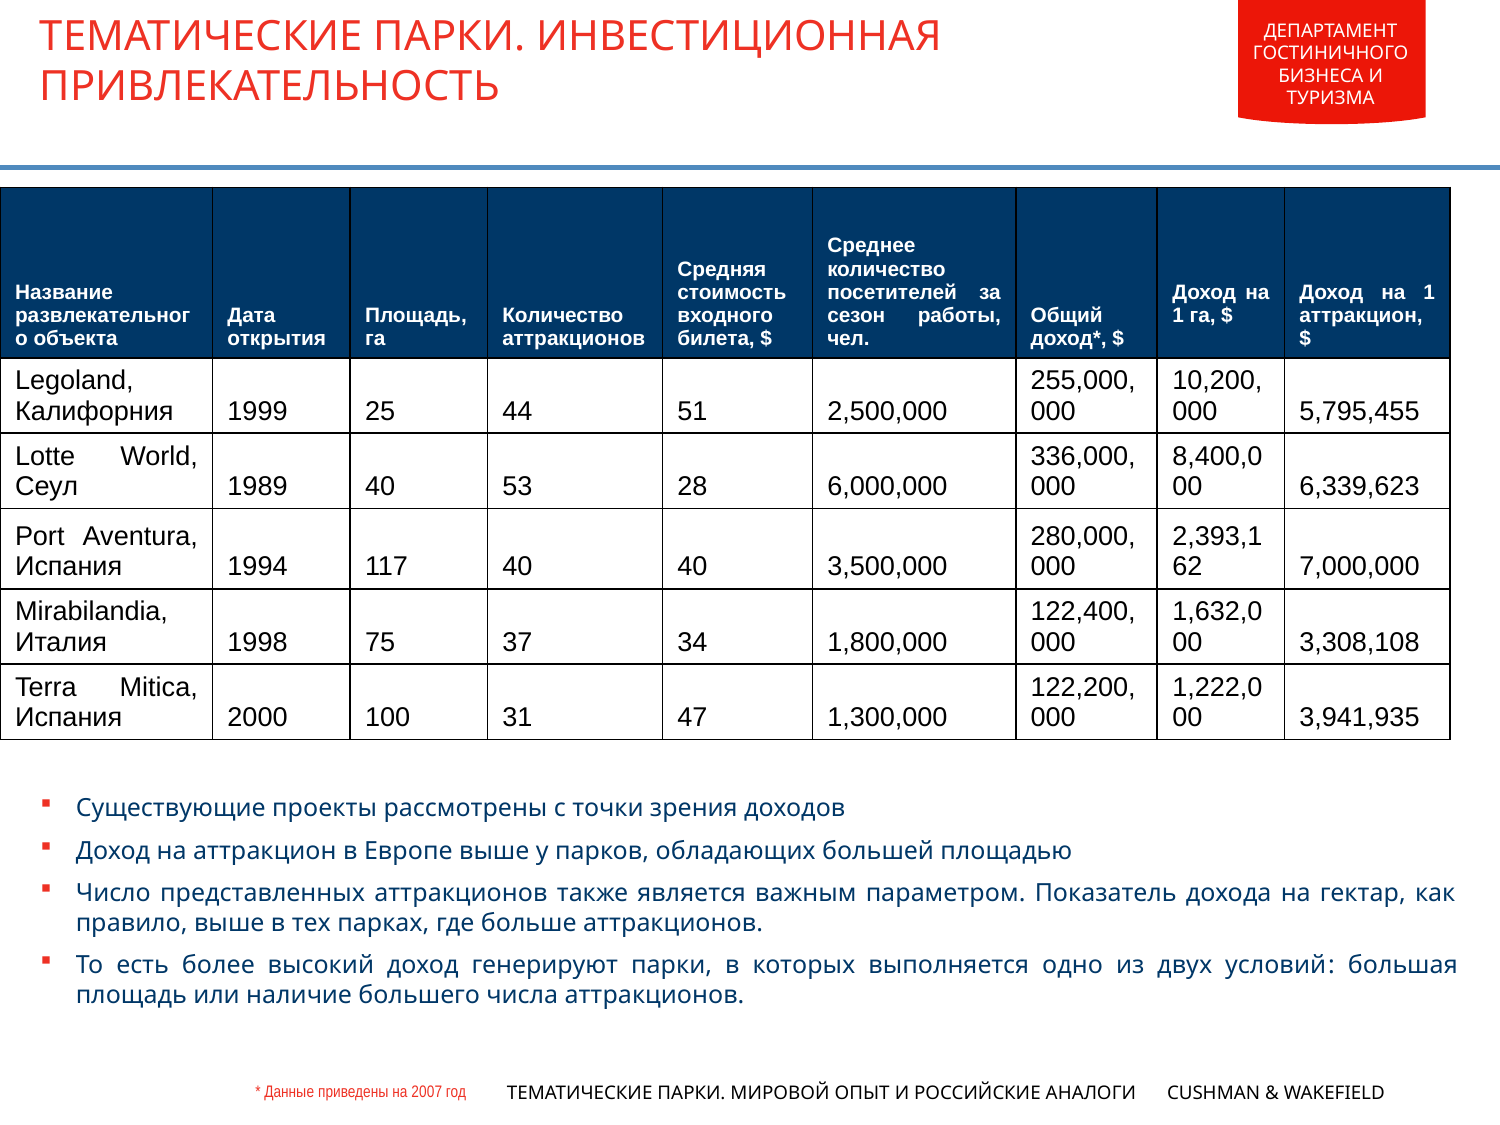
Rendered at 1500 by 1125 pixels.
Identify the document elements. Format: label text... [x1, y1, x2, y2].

table_cell 51 [663, 359, 812, 432]
table_cell 1,300,000 [813, 665, 1015, 739]
table_cell 34 [663, 590, 812, 663]
table_cell 100 [351, 665, 487, 739]
table_cell 40 [488, 509, 662, 588]
table_cell 1998 [213, 590, 349, 663]
table_cell 2,393,162 [1158, 509, 1284, 588]
table_cell 1,632,000 [1158, 590, 1284, 663]
table_cell 5,795,455 [1285, 359, 1449, 432]
table_cell 37 [488, 590, 662, 663]
table_cell 3,308,108 [1285, 590, 1449, 663]
table_header Площадь, га [351, 188, 487, 357]
table_cell 122,200,000 [1017, 665, 1156, 739]
table_header Средняя стоимость входного билета, $ [663, 188, 812, 357]
table_cell 122,400,000 [1017, 590, 1156, 663]
table_cell 75 [351, 590, 487, 663]
text_box * Данные приведены на 2007 год [255, 1081, 1256, 1125]
table_header Количество аттракционов [488, 188, 662, 357]
table_header Доход на 1 аттракцион, $ [1285, 188, 1449, 357]
table_cell 2000 [213, 665, 349, 739]
table_cell Port Aventura, Испания [1, 509, 212, 588]
table_cell 3,500,000 [813, 509, 1015, 588]
table_cell 53 [488, 434, 662, 508]
table_cell 7,000,000 [1285, 509, 1449, 588]
table_cell Mirabilandia, Италия [1, 590, 212, 663]
table_cell 2,500,000 [813, 359, 1015, 432]
table_cell 44 [488, 359, 662, 432]
table_cell Legoland, Калифорния [1, 359, 212, 432]
table_cell 3,941,935 [1285, 665, 1449, 739]
table_cell 6,000,000 [813, 434, 1015, 508]
table_cell 31 [488, 665, 662, 739]
table_cell 280,000,000 [1017, 509, 1156, 588]
table_cell 47 [663, 665, 812, 739]
table_cell 1,222,000 [1158, 665, 1284, 739]
table_cell 25 [351, 359, 487, 432]
table_cell 8,400,000 [1158, 434, 1284, 508]
text_box Существующие проекты рассмотрены с точки зрения доходов Доход на аттракцион в Европе выше у парков, обладающих большей площадью Число представленных аттракционов также является важным параметром. Показатель дохода на гектар, как правило, выше в тех парках, где больше аттракционов. То есть более высокий доход генерируют парки, в которых выполняется одно из двух условий: большая площадь или наличие большего числа аттракционов. [40, 791, 1458, 1080]
table_cell 28 [663, 434, 812, 508]
table_cell 255,000,000 [1017, 359, 1156, 432]
table_cell 6,339,623 [1285, 434, 1449, 508]
table_header Доход на 1 га, $ [1158, 188, 1284, 357]
table_cell 117 [351, 509, 487, 588]
table_cell 1,800,000 [813, 590, 1015, 663]
table_header Название развлекательного объекта [1, 188, 212, 357]
table_cell 1994 [213, 509, 349, 588]
table_cell Terra Mitica, Испания [1, 665, 212, 739]
table_header Дата открытия [213, 188, 349, 357]
table_cell 1989 [213, 434, 349, 508]
table_cell 40 [351, 434, 487, 508]
table_header Среднее количество посетителей за сезон работы, чел. [813, 188, 1015, 357]
table_cell Lotte World, Сеул [1, 434, 212, 508]
title ТЕМАТИЧЕСКИЕ ПАРКИ. ИНВЕСТИЦИОННАЯ ПРИВЛЕКАТЕЛЬНОСТЬ [24, 1, 1186, 117]
table_cell 40 [663, 509, 812, 588]
table_cell 10,200,000 [1158, 359, 1284, 432]
table_cell 1999 [213, 359, 349, 432]
table_header Общий доход*, $ [1017, 188, 1156, 357]
table_cell 336,000,000 [1017, 434, 1156, 508]
